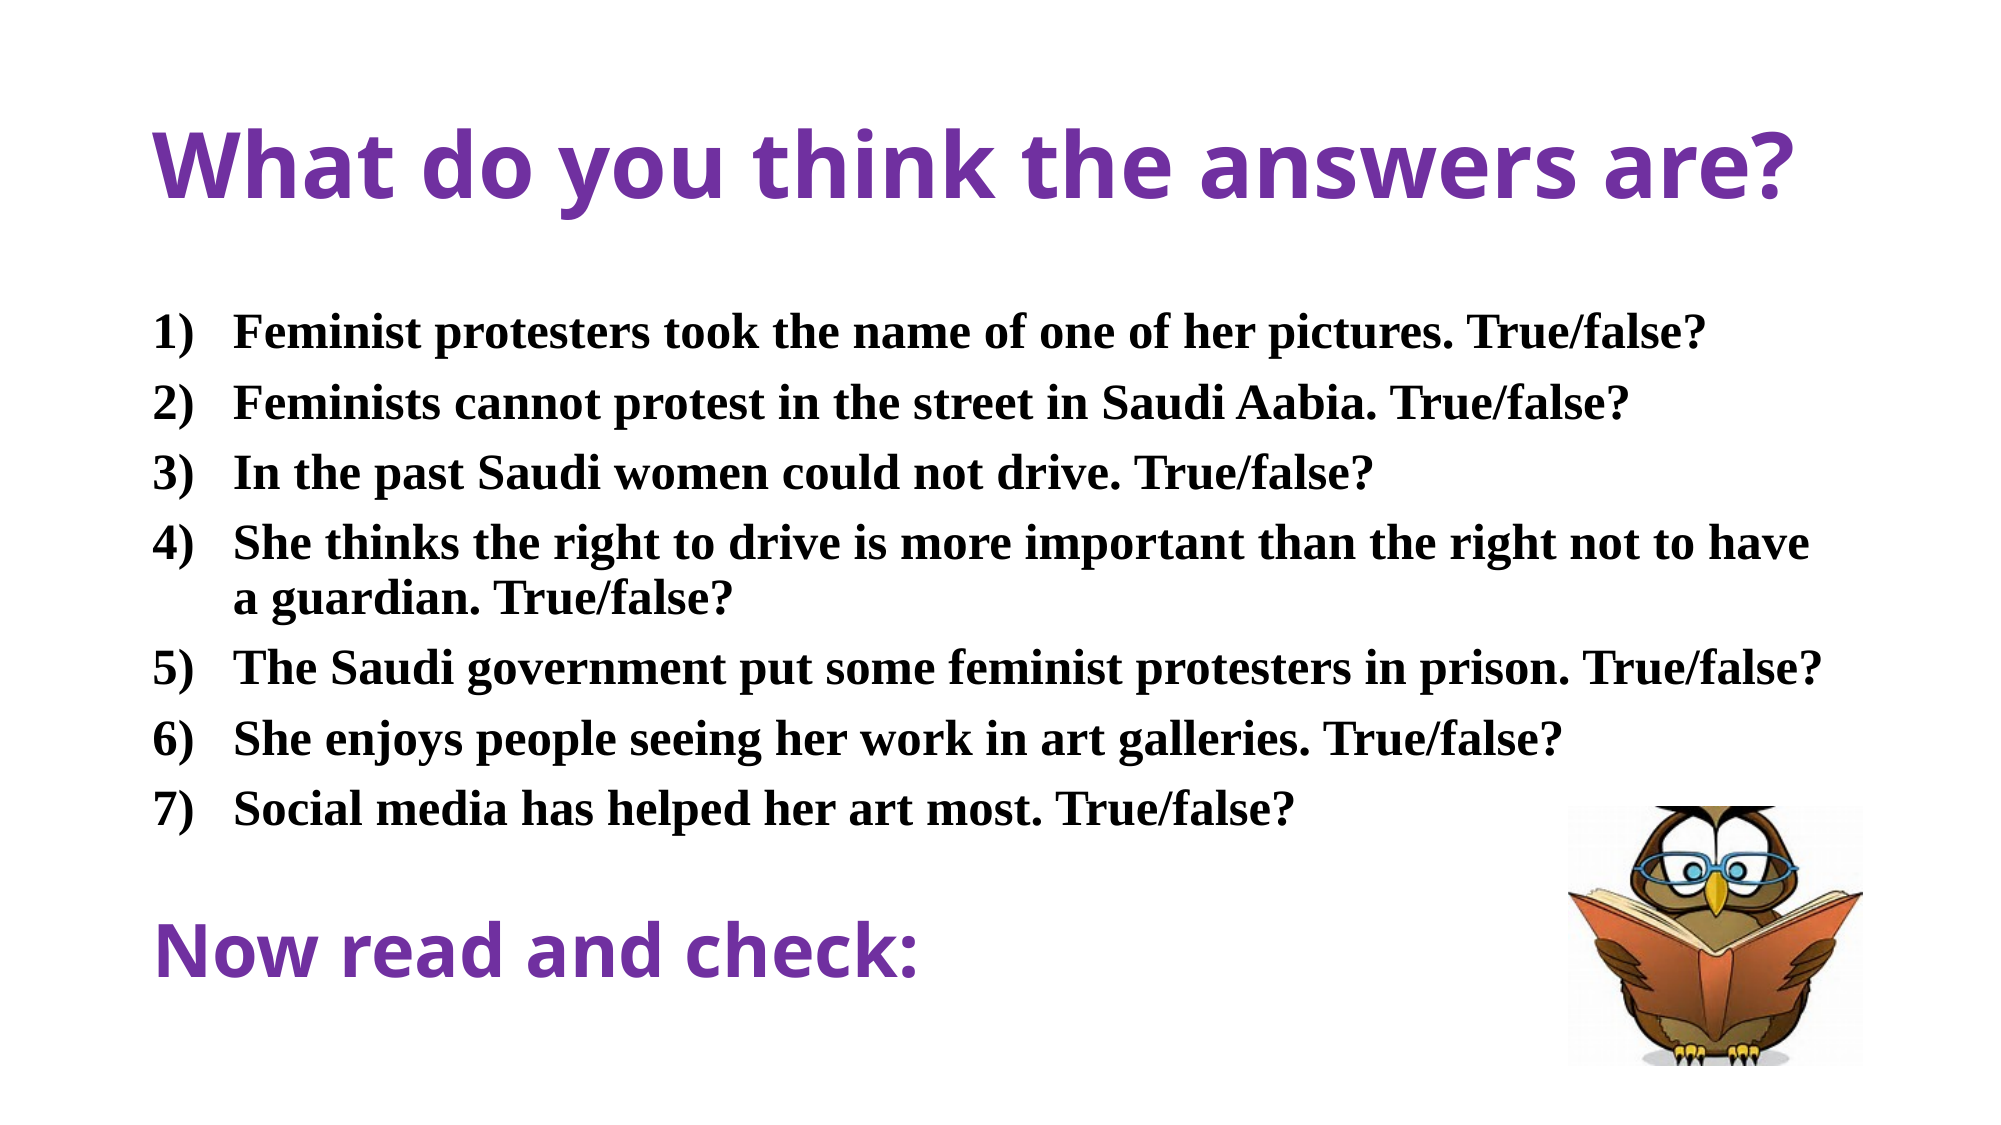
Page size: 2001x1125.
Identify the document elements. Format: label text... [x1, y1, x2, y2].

list Feminist protesters took the name of one of her pictures. True/false? Feminists cannot protest in the street in Saudi Aabia. True/false? In the past Saudi women could not drive. True/false? She thinks the right to drive is more important than the right not to have a guardian. True/false? The Saudi government put some feminist protesters in prison. True/false? 6) She enjoys people seeing her work in art galleries. True/false? 7) Social media has helped her art most. True/false? Now read and check: [137, 230, 1863, 1014]
title What do you think the answers are? [137, 59, 1863, 230]
picture [1568, 806, 1863, 1066]
